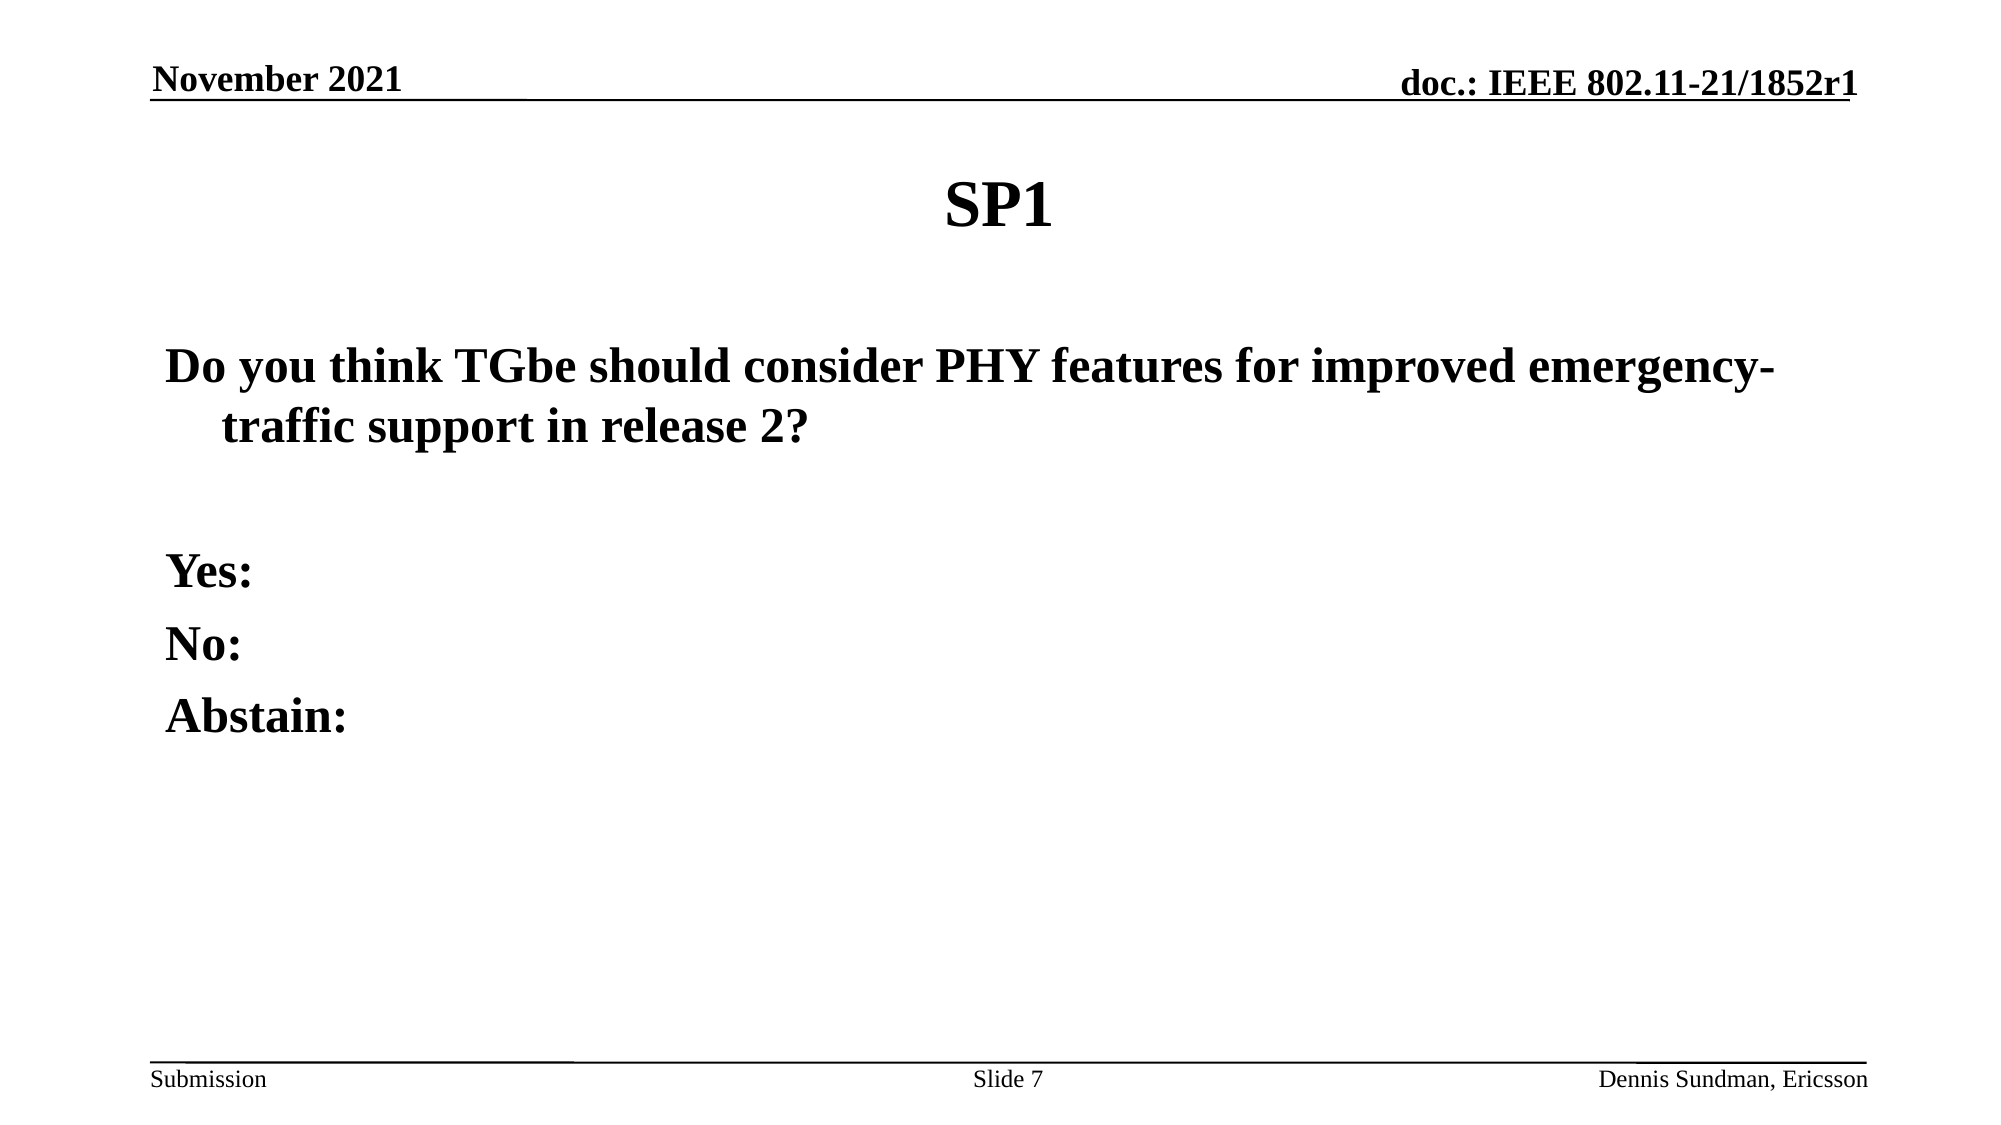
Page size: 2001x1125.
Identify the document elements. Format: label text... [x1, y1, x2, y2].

footer Dennis Sundman, Ericsson [1171, 1061, 1869, 1093]
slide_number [152, 54, 563, 100]
list Do you think TGbe should consider PHY features for improved emergency-traffic support in release 2? Yes: No: Abstain: [149, 324, 1850, 1000]
title SP1 [149, 112, 1850, 288]
slide_number Slide 7 [950, 1061, 1067, 1123]
